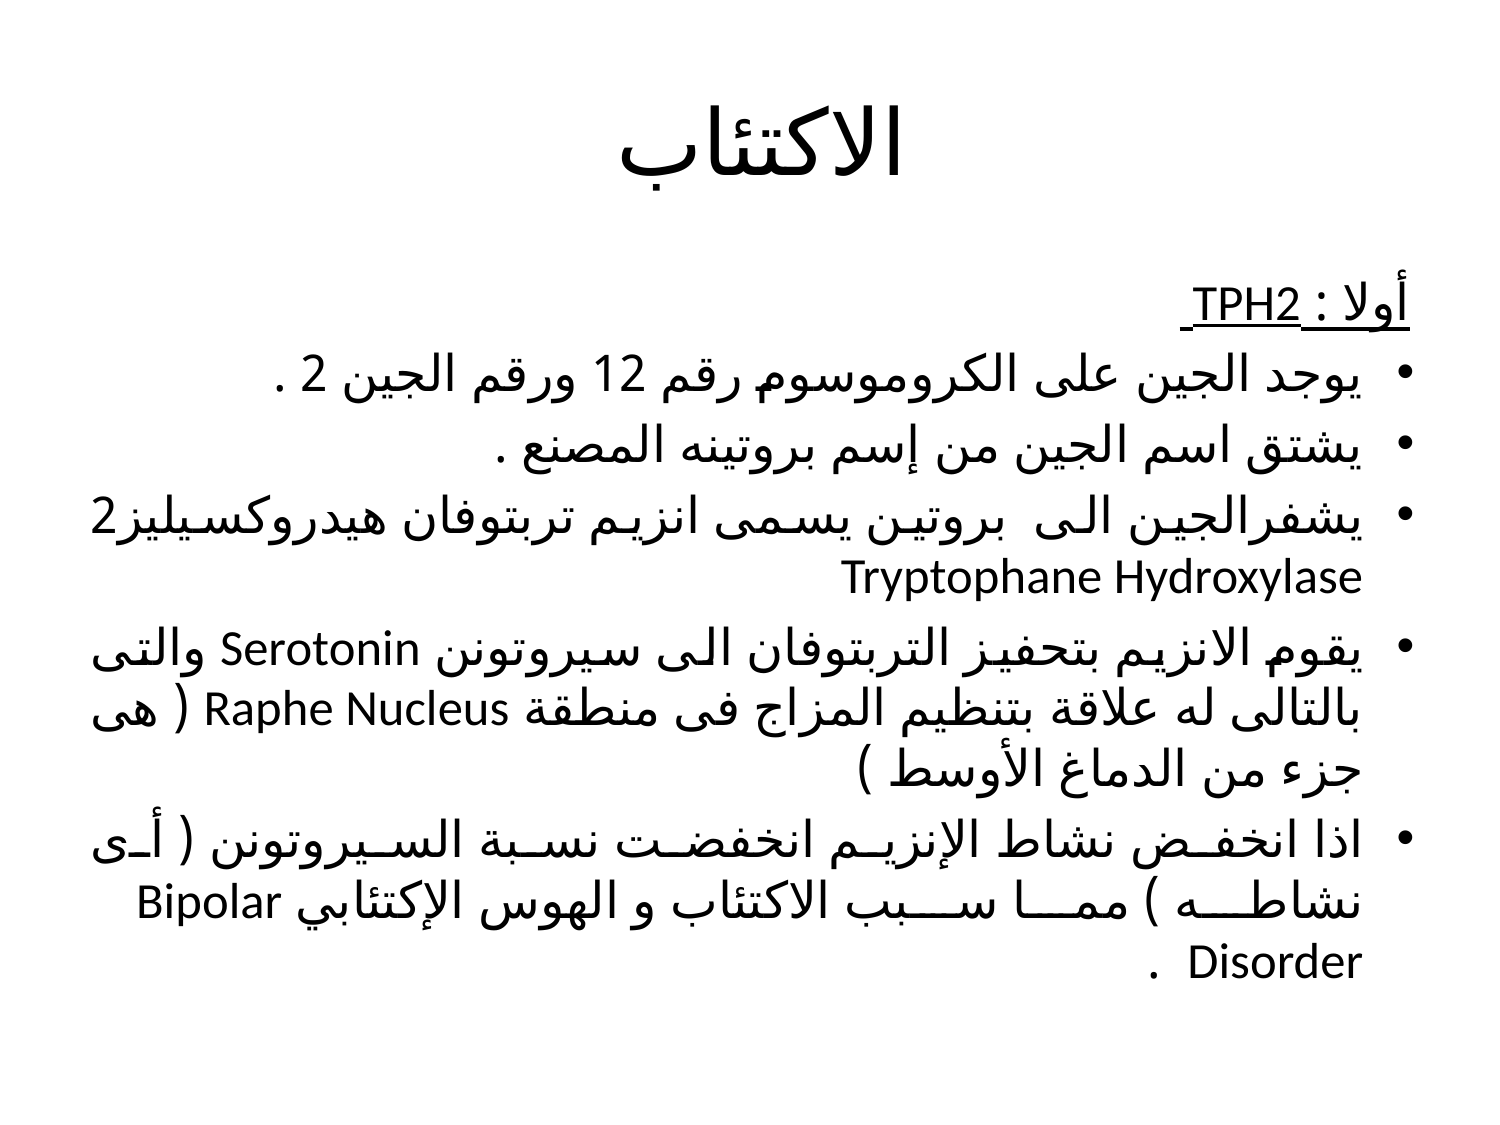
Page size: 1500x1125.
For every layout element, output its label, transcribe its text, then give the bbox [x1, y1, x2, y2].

title الاكتئاب [75, 45, 1425, 233]
list أولا : TPH2 يوجد الجين على الكروموسوم رقم 12 ورقم الجين 2 . يشتق اسم الجين من إسم بروتينه المصنع . يشفرالجين الى بروتين يسمى انزيم تربتوفان هيدروكسيليز2 Tryptophane Hydroxylase يقوم الانزيم بتحفيز التربتوفان الى سيروتونن Serotonin والتى بالتالى له علاقة بتنظيم المزاج فى منطقة Raphe Nucleus ( هى جزء من الدماغ الأوسط ) اذا انخفض نشاط الإنزيم انخفضت نسبة السيروتونن ( أى نشاطه ) مما سبب الاكتئاب و الهوس الإكتئابي Bipolar Disorder . [75, 262, 1425, 1005]
